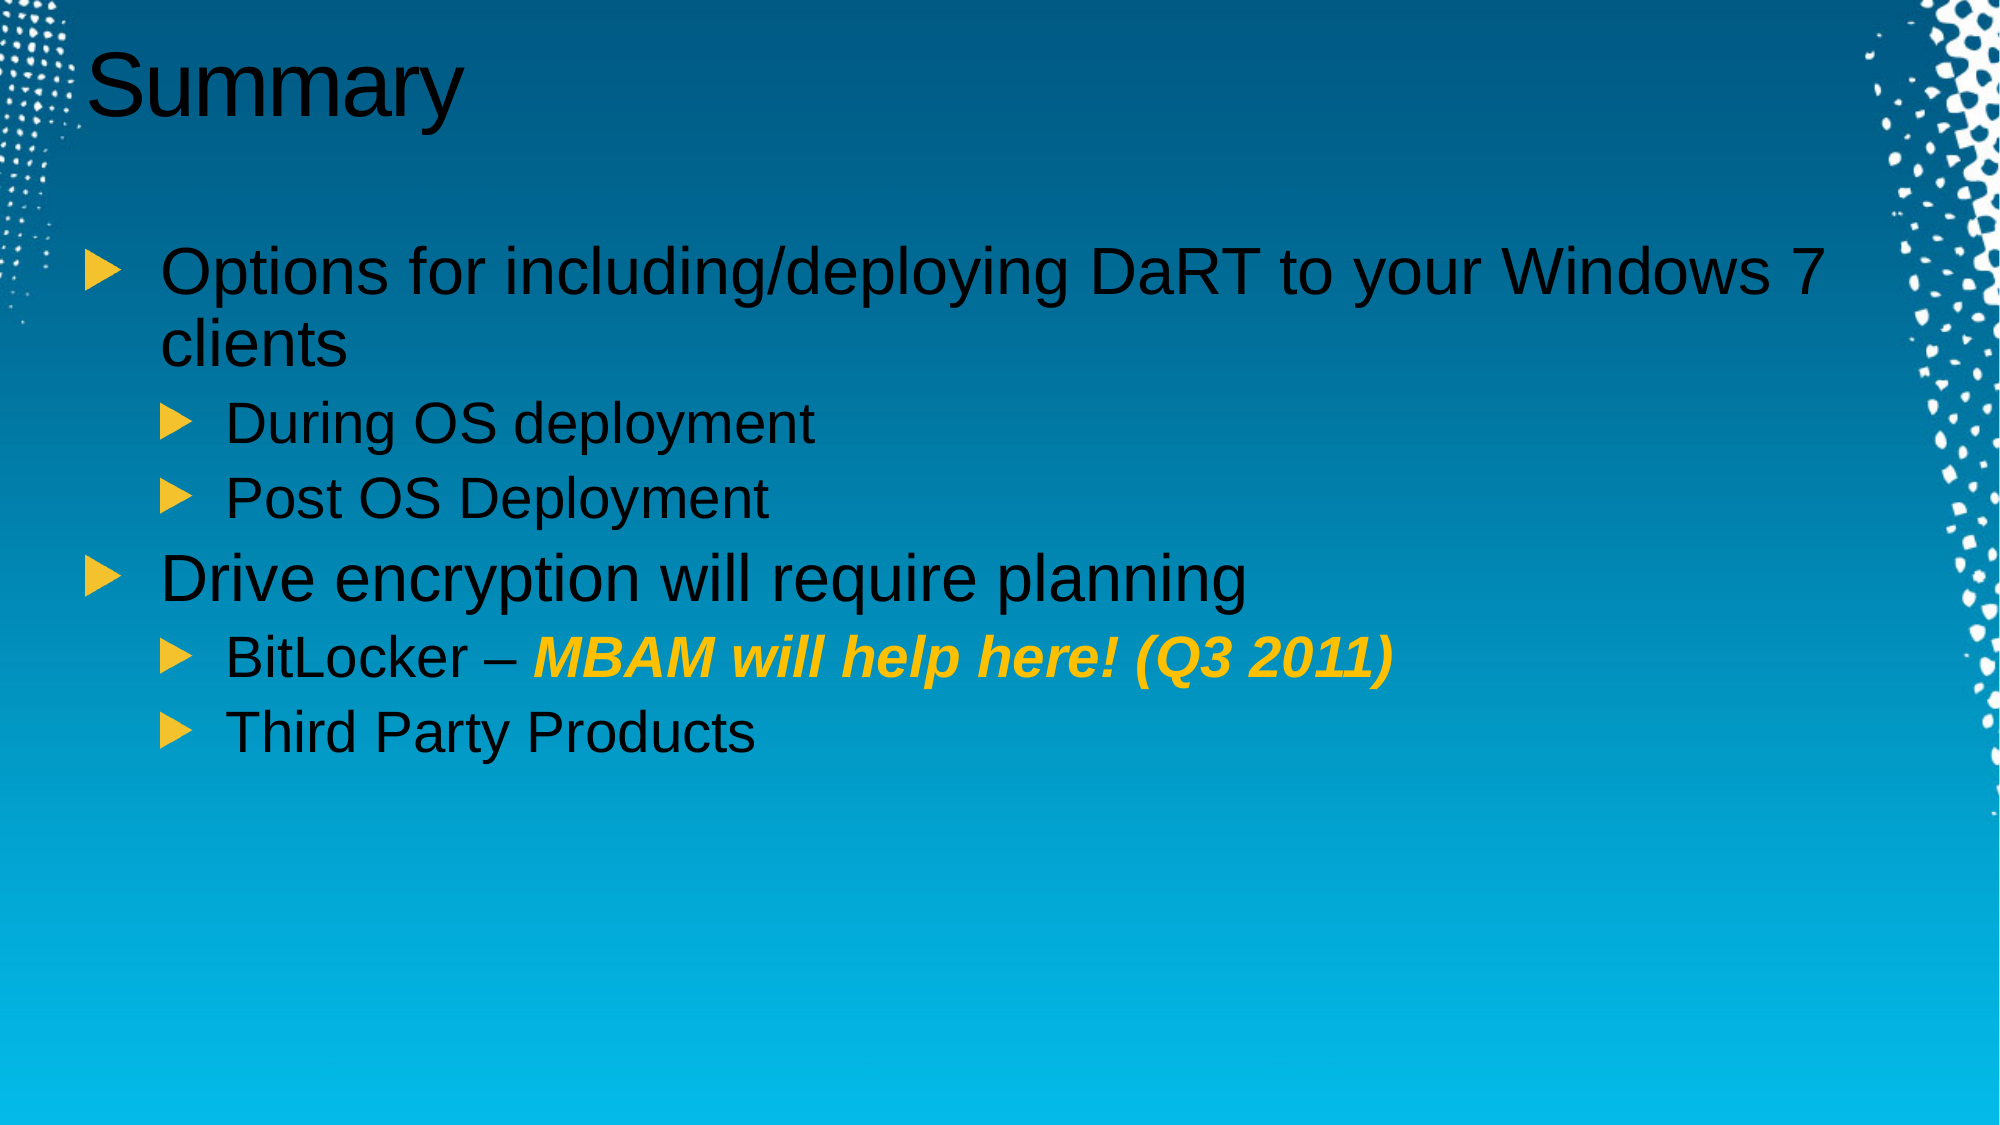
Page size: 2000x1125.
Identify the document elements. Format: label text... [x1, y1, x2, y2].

picture [54, 76, 60, 83]
picture [1935, 0, 2000, 306]
picture [1948, 413, 1958, 424]
picture [1988, 547, 2000, 561]
picture [1952, 502, 1967, 516]
picture [1974, 683, 1985, 694]
picture [11, 55, 21, 64]
picture [1960, 392, 1970, 403]
picture [1963, 589, 1976, 607]
picture [47, 0, 57, 10]
picture [45, 16, 55, 24]
picture [1935, 431, 1946, 449]
picture [1935, 177, 1945, 189]
picture [1984, 349, 1992, 357]
picture [29, 27, 38, 38]
picture [1921, 0, 1934, 8]
picture [1914, 164, 1923, 177]
picture [1980, 460, 1987, 469]
picture [33, 88, 42, 97]
picture [3, 10, 11, 18]
picture [1898, 188, 1912, 198]
picture [16, 22, 23, 34]
picture [86, 556, 119, 595]
picture [42, 31, 53, 39]
picture [1994, 382, 2000, 391]
picture [0, 24, 9, 33]
picture [1979, 657, 1995, 676]
picture [1925, 141, 1935, 155]
picture [18, 13, 26, 19]
picture [1892, 212, 1902, 216]
picture [34, 101, 43, 111]
picture [1932, 235, 1943, 241]
picture [1945, 213, 1955, 220]
picture [1992, 438, 2000, 448]
picture [1926, 344, 1939, 358]
picture [1919, 367, 1930, 378]
picture [1995, 582, 2000, 595]
list Options for including/deploying DaRT to your Windows 7 clients During OS deployment Post OS Deployment Drive encryption will require planning BitLocker – MBAM will help here! (Q3 2011) Third Party Products [85, 237, 1914, 783]
picture [1946, 525, 1956, 533]
picture [1973, 368, 1982, 380]
picture [1957, 187, 1971, 200]
picture [1978, 517, 1987, 527]
picture [9, 84, 15, 91]
picture [1991, 747, 2000, 765]
picture [33, 116, 40, 124]
picture [58, 32, 66, 41]
picture [1946, 155, 1961, 167]
picture [0, 40, 9, 45]
picture [161, 479, 190, 512]
picture [161, 713, 190, 747]
picture [1889, 152, 1901, 166]
picture [1930, 291, 1941, 297]
picture [1969, 625, 1985, 642]
picture [28, 42, 36, 53]
picture [1972, 570, 1986, 583]
picture [24, 72, 32, 79]
picture [1925, 87, 1941, 99]
picture [41, 59, 48, 67]
picture [1915, 109, 1924, 119]
picture [16, 143, 21, 151]
picture [1920, 257, 1932, 264]
picture [1935, 379, 1948, 391]
picture [1963, 278, 1976, 291]
picture [10, 69, 17, 78]
picture [1953, 301, 1962, 312]
picture [56, 47, 64, 55]
picture [1981, 604, 2000, 620]
picture [1914, 308, 1929, 326]
picture [1988, 691, 2000, 709]
picture [1938, 122, 1950, 133]
picture [1941, 324, 1952, 332]
picture [1942, 465, 1958, 483]
picture [30, 14, 40, 23]
picture [1922, 200, 1934, 207]
picture [1928, 399, 1939, 415]
picture [86, 250, 119, 289]
picture [31, 131, 37, 138]
picture [38, 74, 47, 80]
picture [1993, 321, 2000, 339]
picture [1963, 335, 1972, 344]
picture [1914, 274, 1920, 291]
picture [1911, 223, 1918, 230]
picture [0, 155, 5, 163]
picture [161, 639, 190, 672]
picture [43, 42, 49, 53]
picture [1958, 445, 1968, 460]
picture [1991, 637, 2000, 652]
picture [1942, 269, 1953, 276]
picture [6, 97, 12, 105]
picture [1972, 312, 1985, 322]
picture [1955, 557, 1965, 573]
picture [1990, 492, 2000, 505]
title Summary [85, 37, 1914, 138]
picture [33, 0, 42, 10]
picture [55, 62, 62, 69]
picture [1929, 27, 1945, 45]
picture [1955, 246, 1965, 256]
picture [13, 41, 25, 49]
picture [1970, 426, 1980, 436]
picture [17, 129, 23, 136]
picture [1983, 404, 1992, 414]
picture [1982, 714, 1993, 729]
picture [18, 0, 29, 6]
picture [1963, 535, 1977, 550]
picture [1950, 359, 1960, 366]
picture [161, 404, 190, 438]
picture [1968, 481, 1978, 492]
picture [26, 57, 34, 68]
